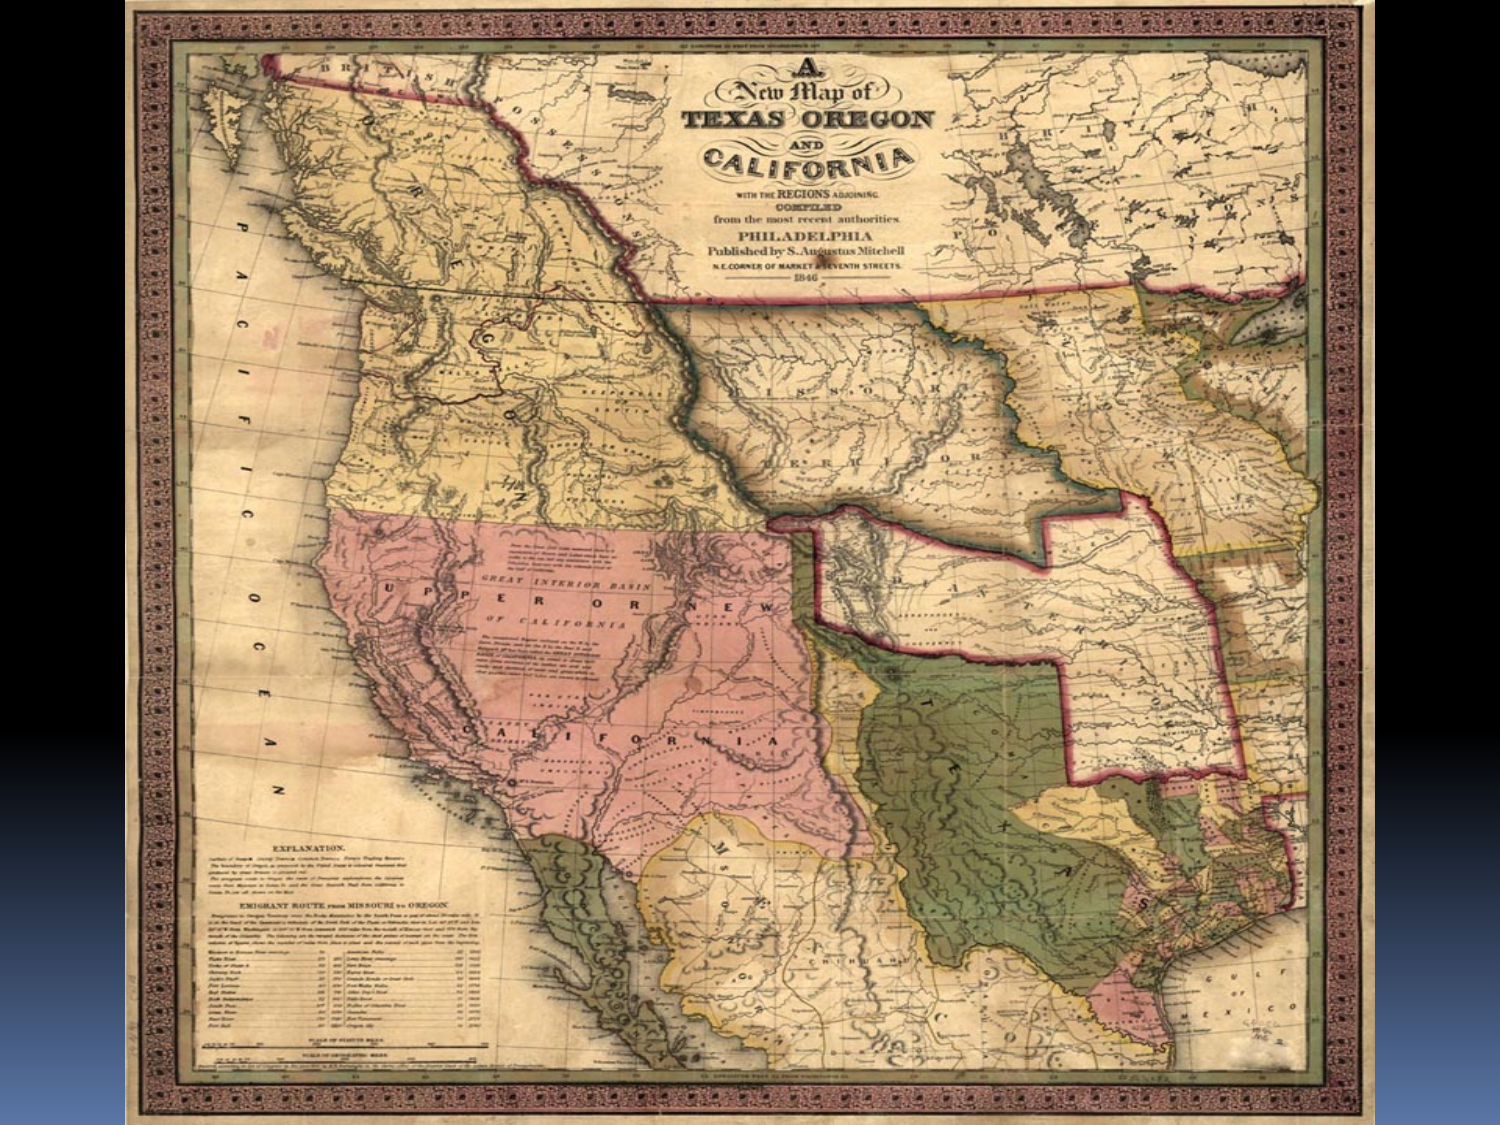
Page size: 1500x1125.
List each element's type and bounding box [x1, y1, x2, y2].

picture [124, 0, 1376, 1125]
